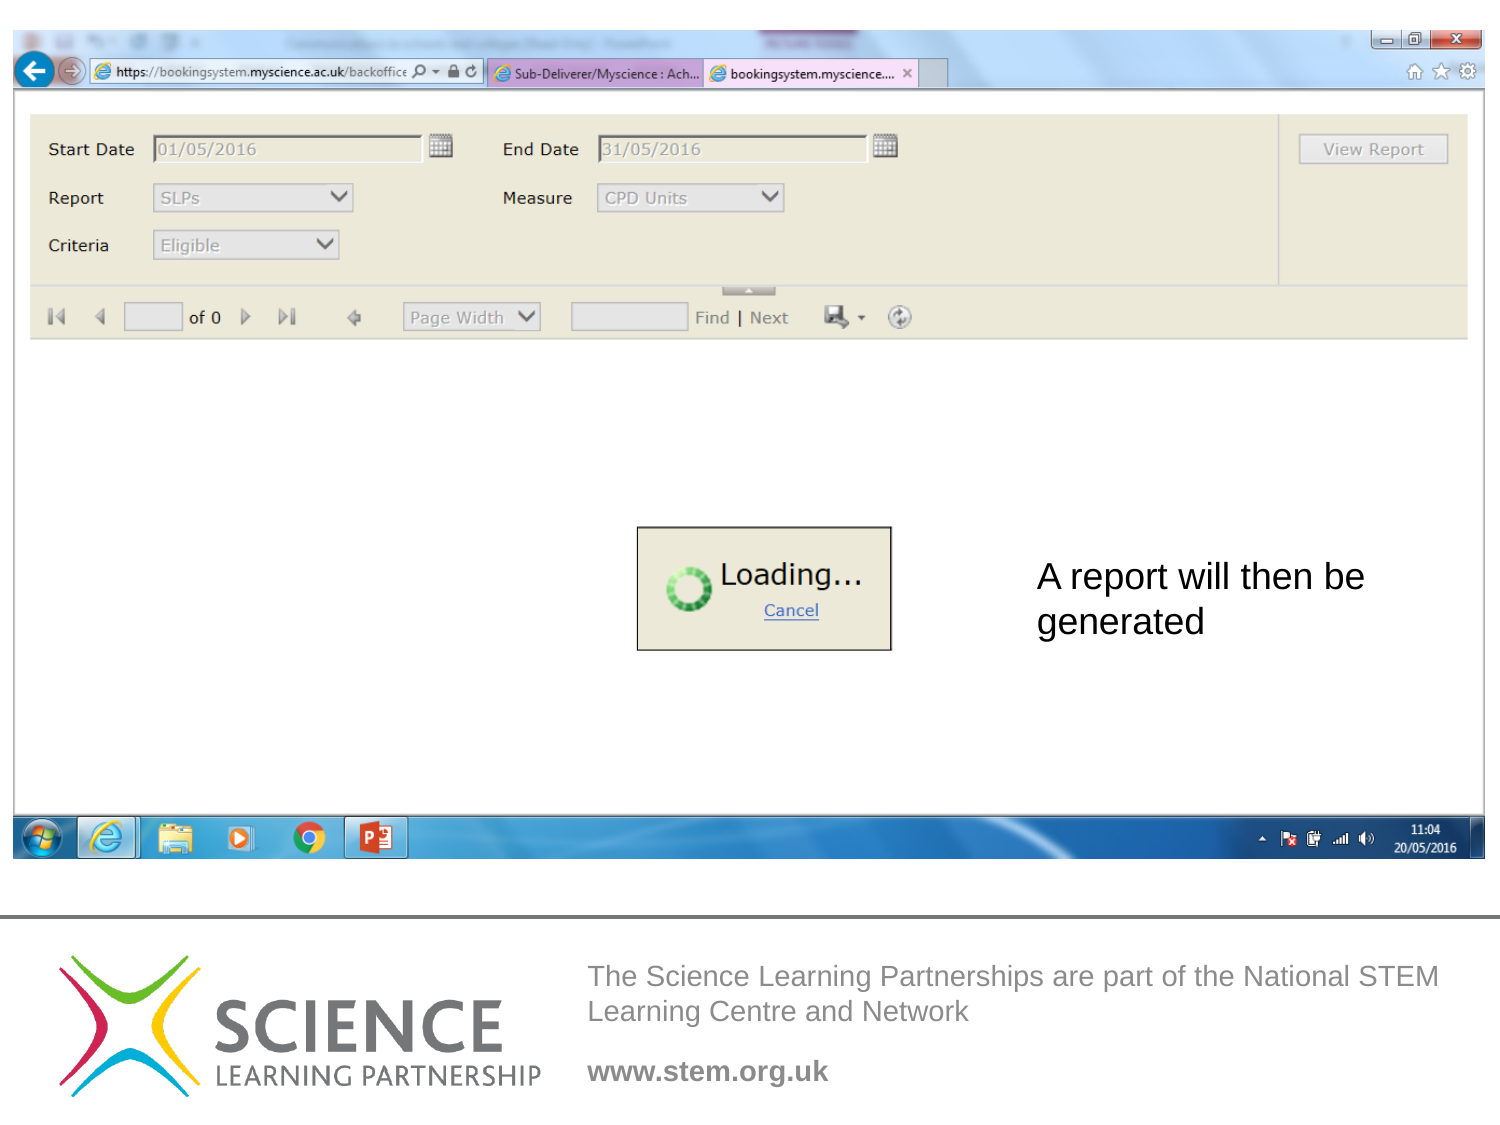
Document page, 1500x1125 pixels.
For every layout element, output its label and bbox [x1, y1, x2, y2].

picture [12, 30, 1486, 859]
picture [41, 938, 557, 1114]
